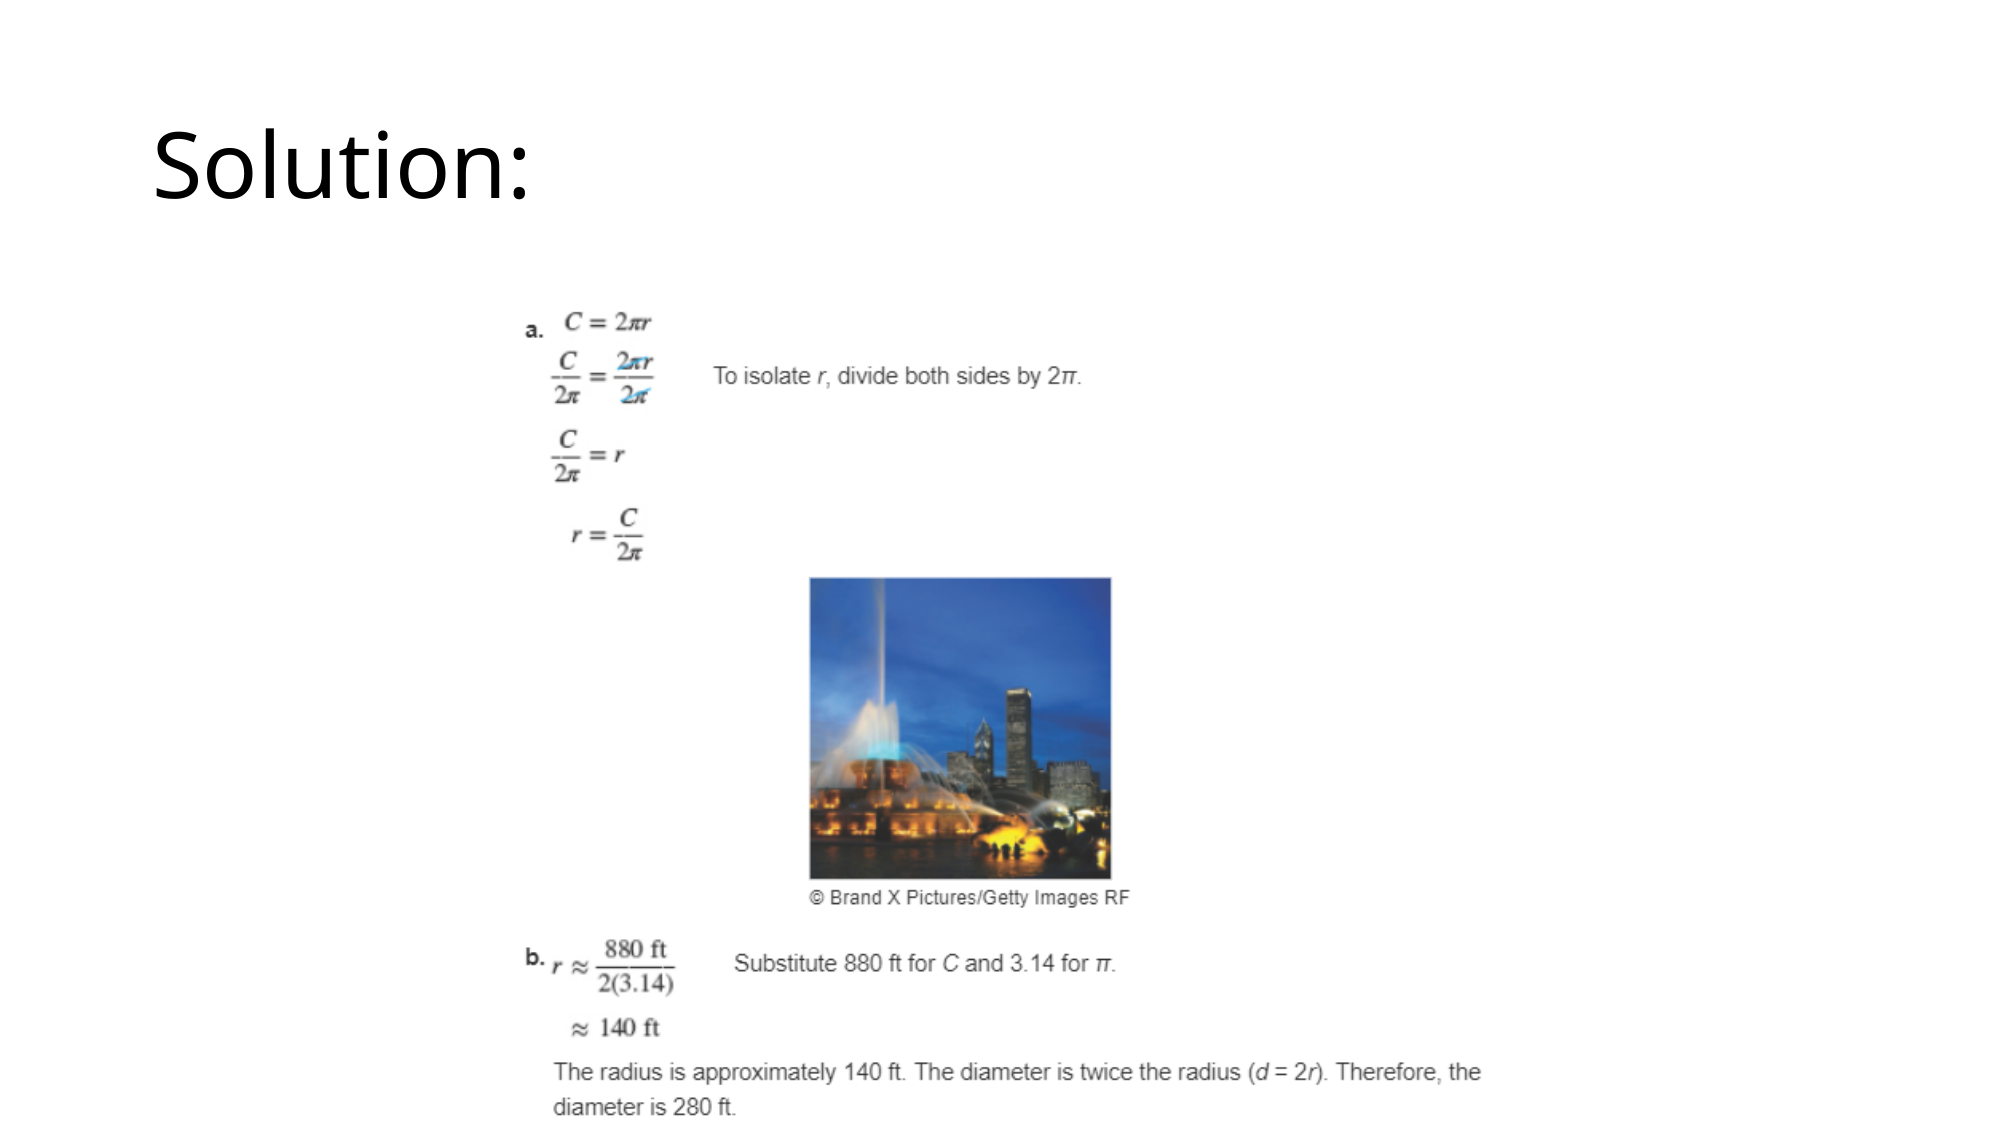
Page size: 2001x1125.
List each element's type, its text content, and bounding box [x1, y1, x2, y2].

title Solution: [137, 59, 1863, 278]
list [514, 298, 1486, 1125]
